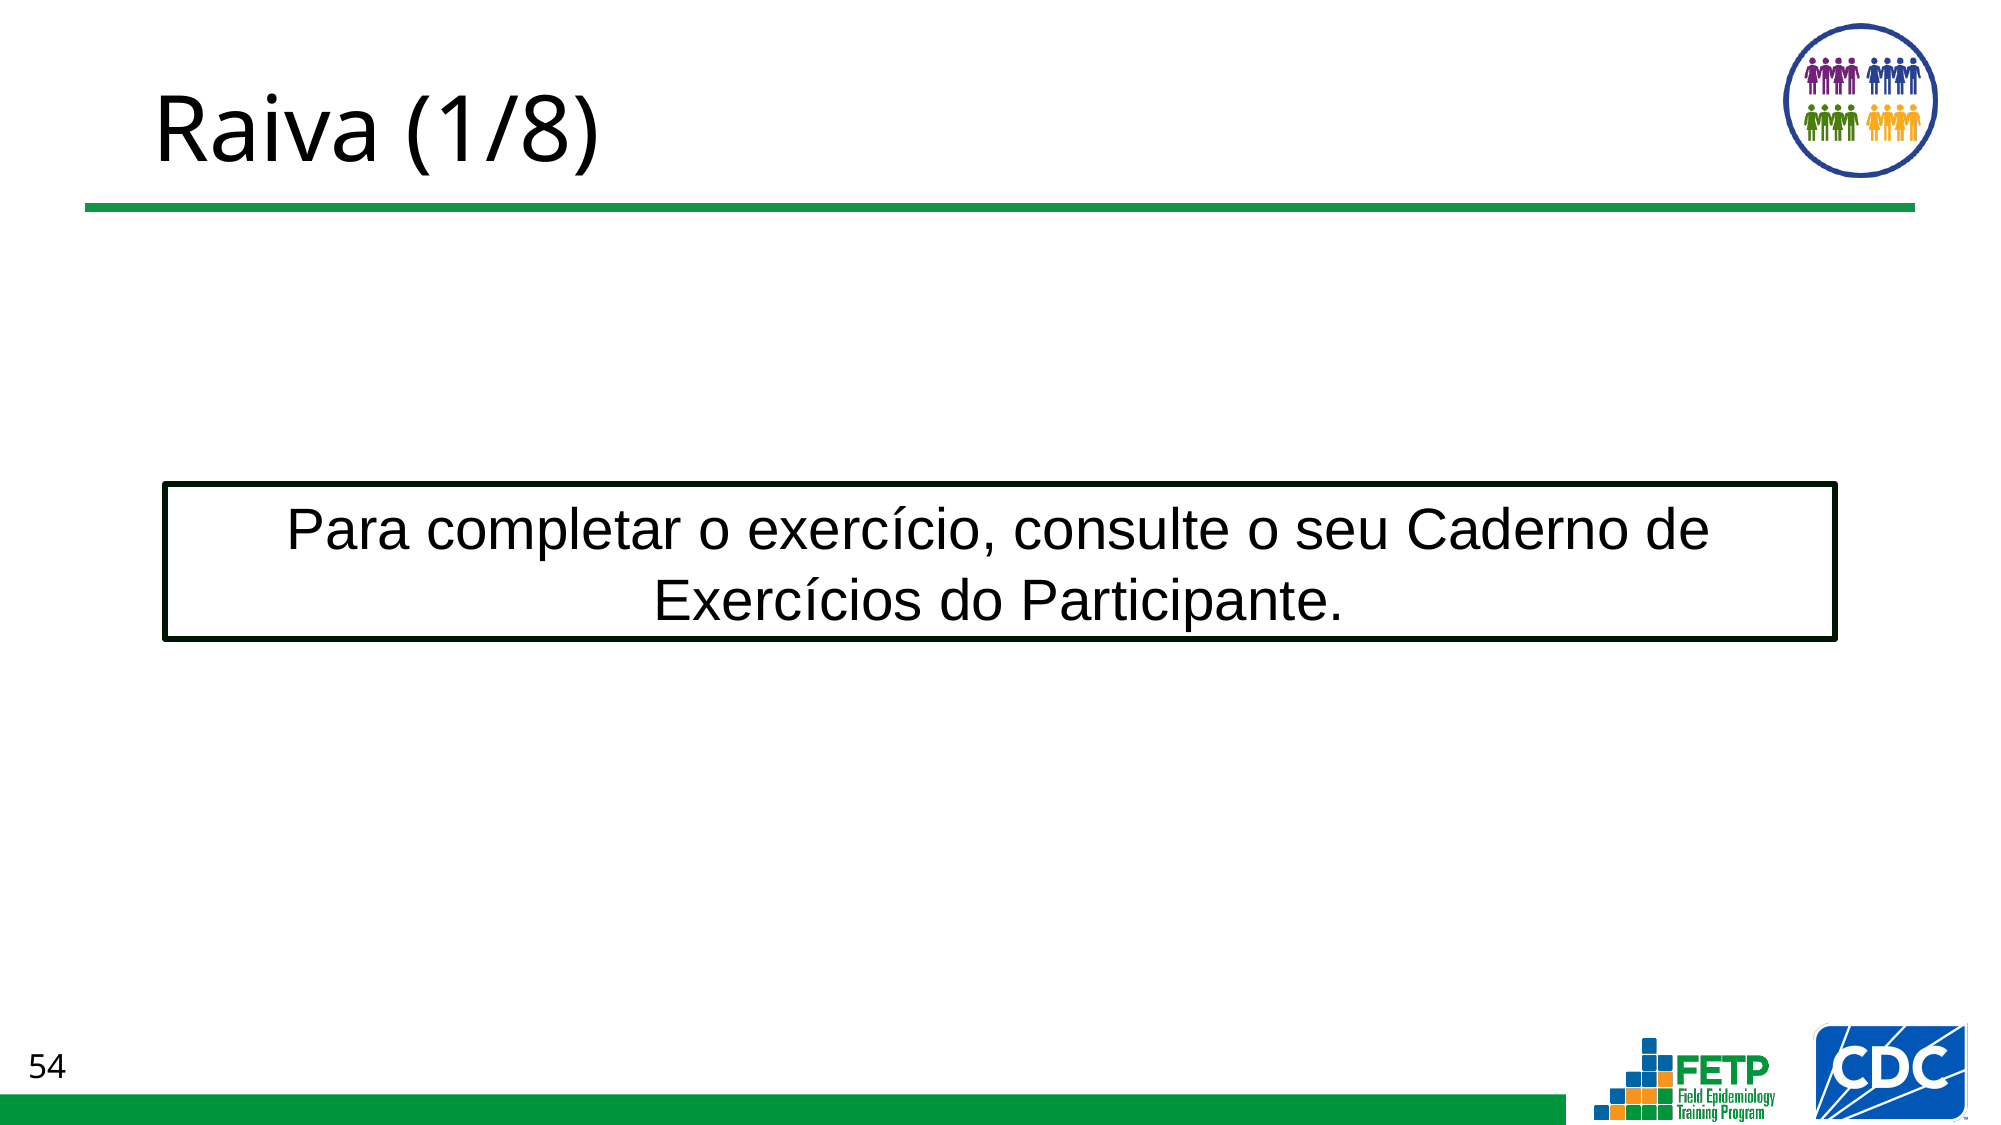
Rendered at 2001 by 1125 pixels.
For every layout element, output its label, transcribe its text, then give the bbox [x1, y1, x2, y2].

title Raiva (1/8) [137, 75, 1738, 207]
picture [1594, 1038, 1775, 1122]
picture [1813, 1023, 1968, 1122]
picture [1783, 23, 1938, 178]
